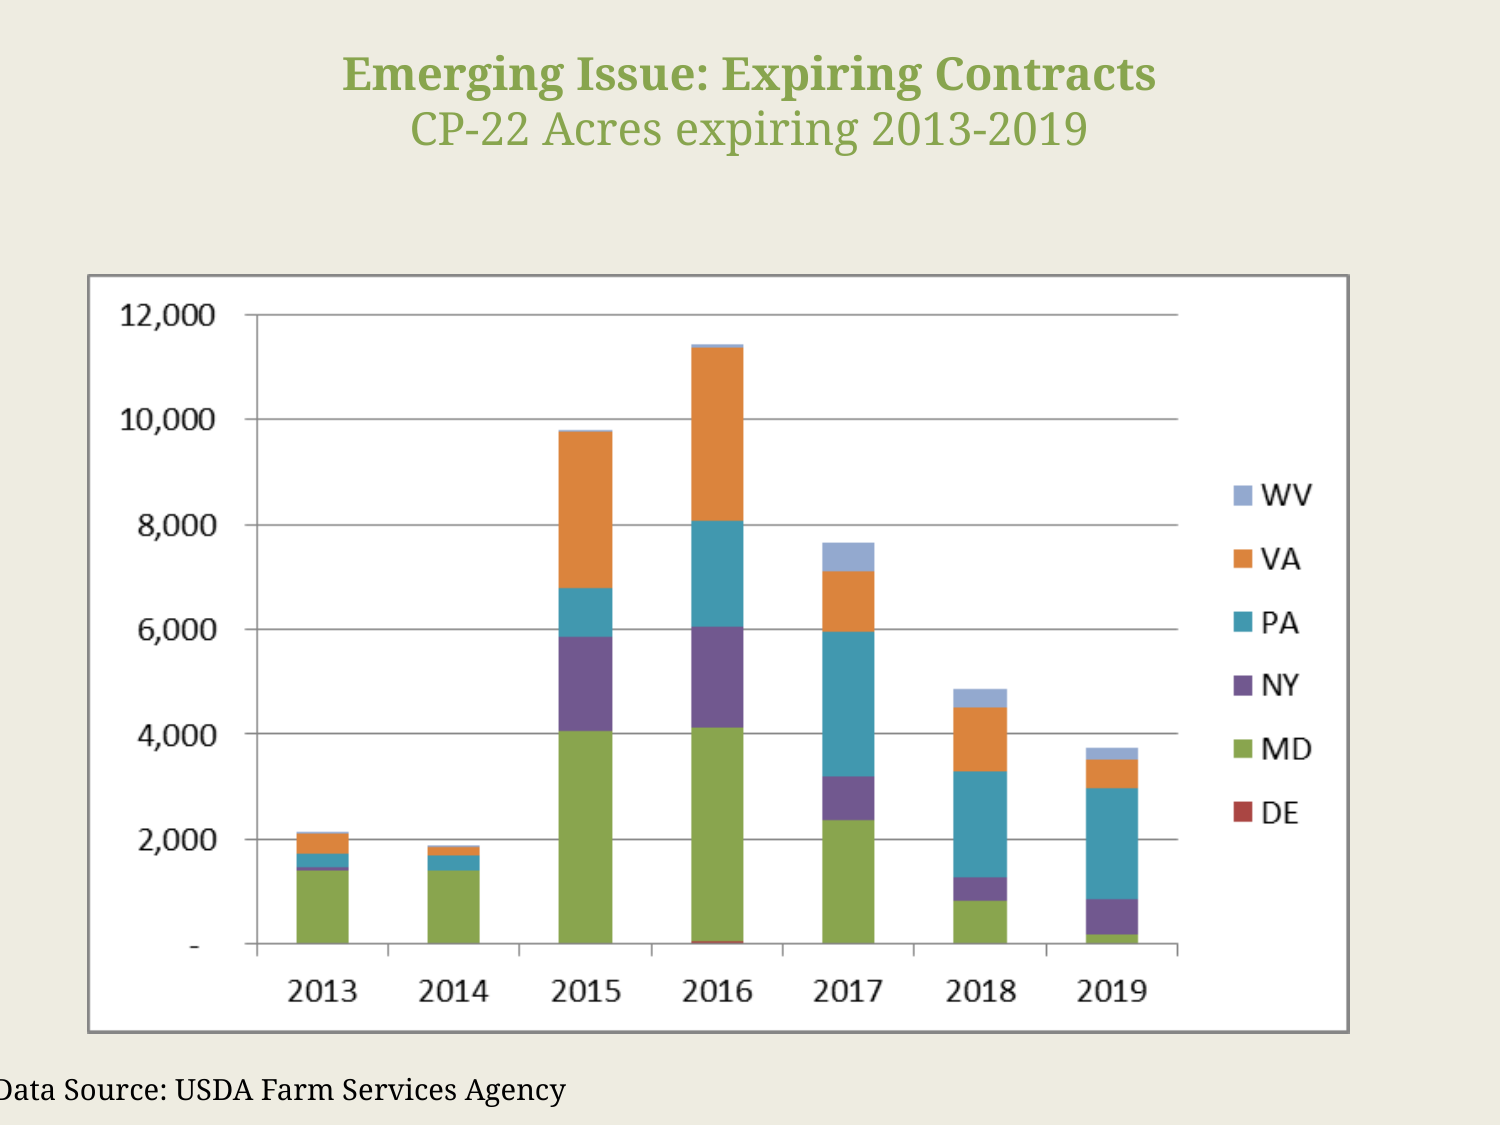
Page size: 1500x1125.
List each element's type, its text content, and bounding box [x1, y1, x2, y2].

picture [87, 274, 1351, 1035]
text_box Data Source: USDA Farm Services Agency [0, 1064, 582, 1115]
title Emerging Issue: Expiring Contracts CP-22 Acres expiring 2013-2019 [49, 37, 1450, 162]
